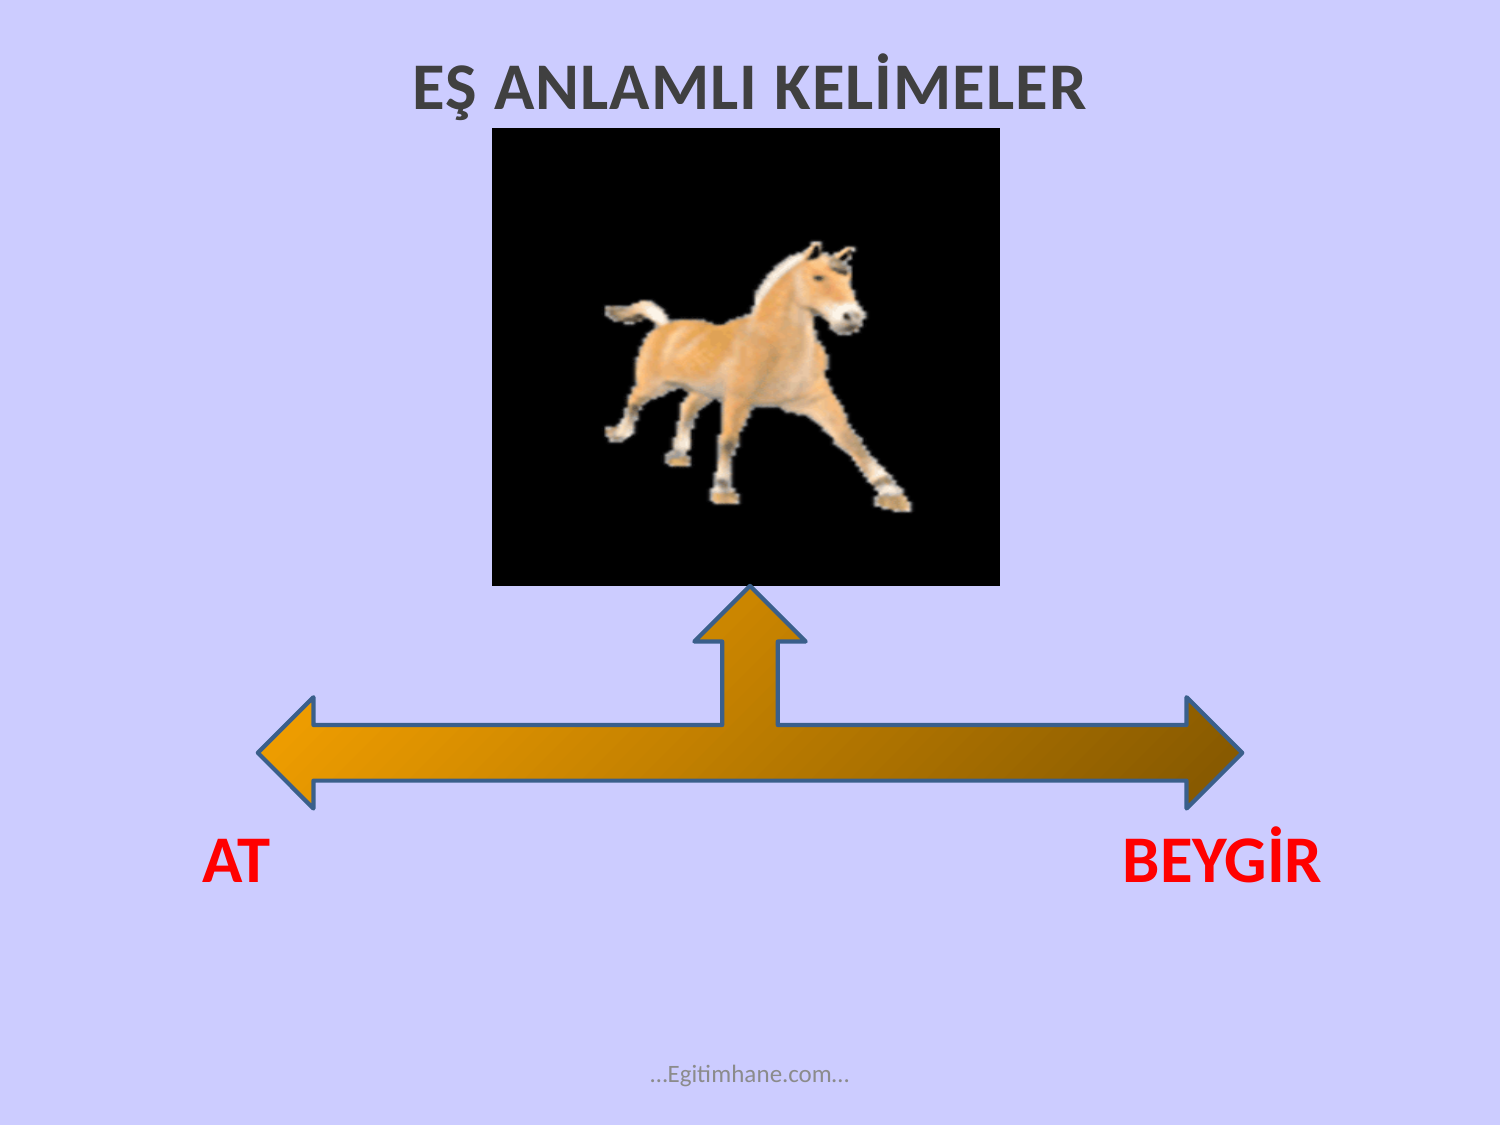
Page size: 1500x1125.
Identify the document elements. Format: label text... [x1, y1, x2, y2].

footer …Egitimhane.com… [512, 1042, 988, 1103]
text_box [255, 600, 1245, 808]
text_box EŞ ANLAMLI KELİMELER [234, 35, 1266, 130]
text_box AT [187, 808, 551, 904]
text_box BEYGİR [996, 808, 1360, 904]
picture [491, 128, 1001, 587]
